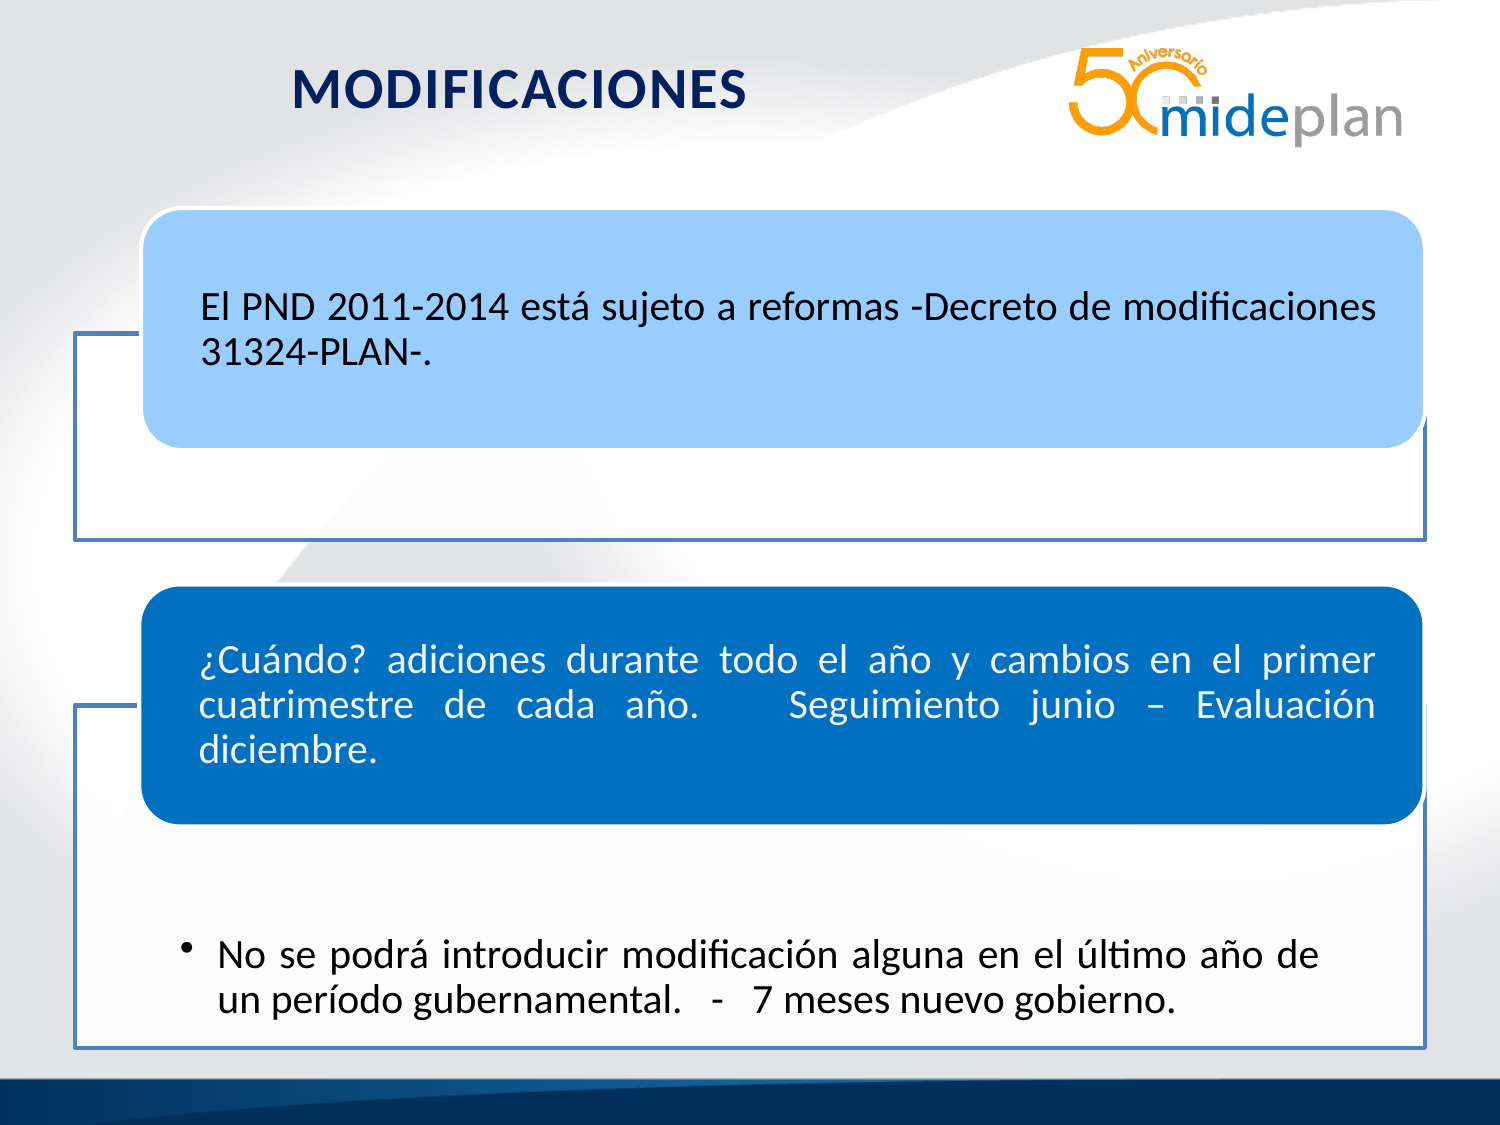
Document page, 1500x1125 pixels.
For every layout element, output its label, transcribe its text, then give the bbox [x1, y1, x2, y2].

picture [0, 1070, 1500, 1125]
text_box MODIFICACIONES [17, 42, 1022, 128]
picture [1045, 30, 1425, 150]
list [74, 207, 1426, 1053]
